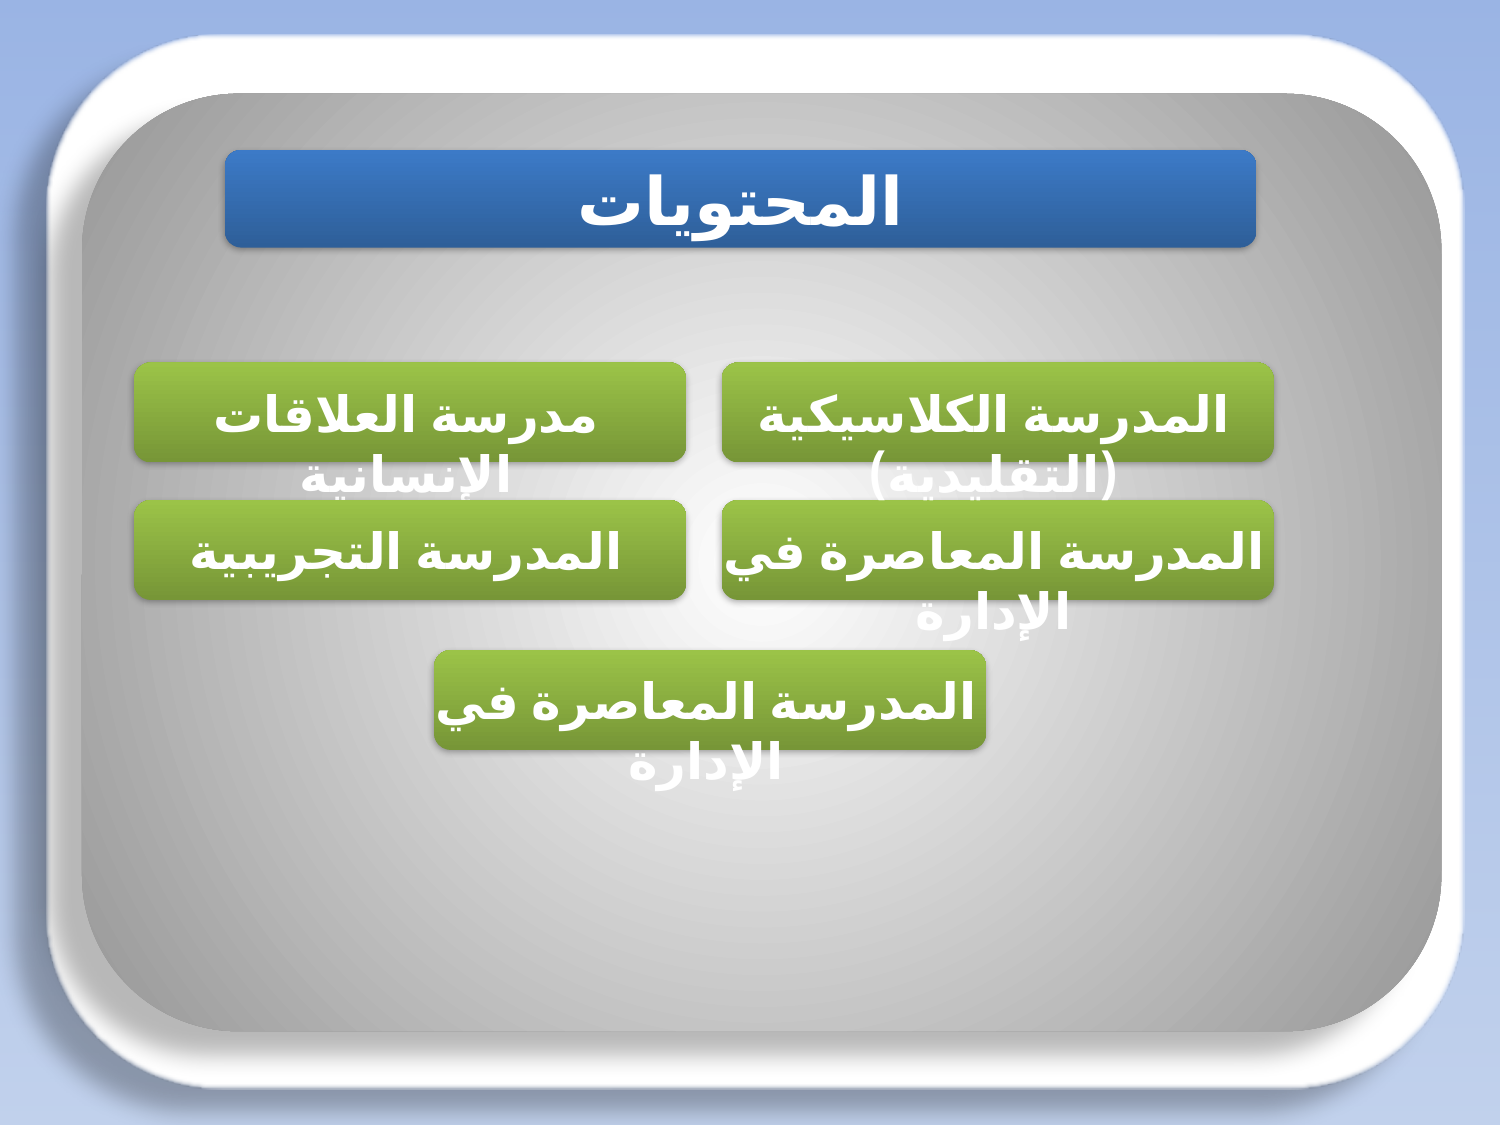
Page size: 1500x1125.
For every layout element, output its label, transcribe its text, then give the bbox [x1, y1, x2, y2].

text_box [0, 0, 1500, 1125]
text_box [387, 649, 1026, 751]
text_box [674, 362, 1313, 463]
text_box [79, 91, 1444, 1034]
footer اعداد / أ. غادة الرشيد [512, 1042, 988, 1103]
text_box [49, 34, 1468, 1089]
text_box المحتويات [224, 149, 1257, 248]
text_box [726, 499, 1313, 601]
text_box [87, 499, 726, 601]
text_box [87, 362, 672, 463]
